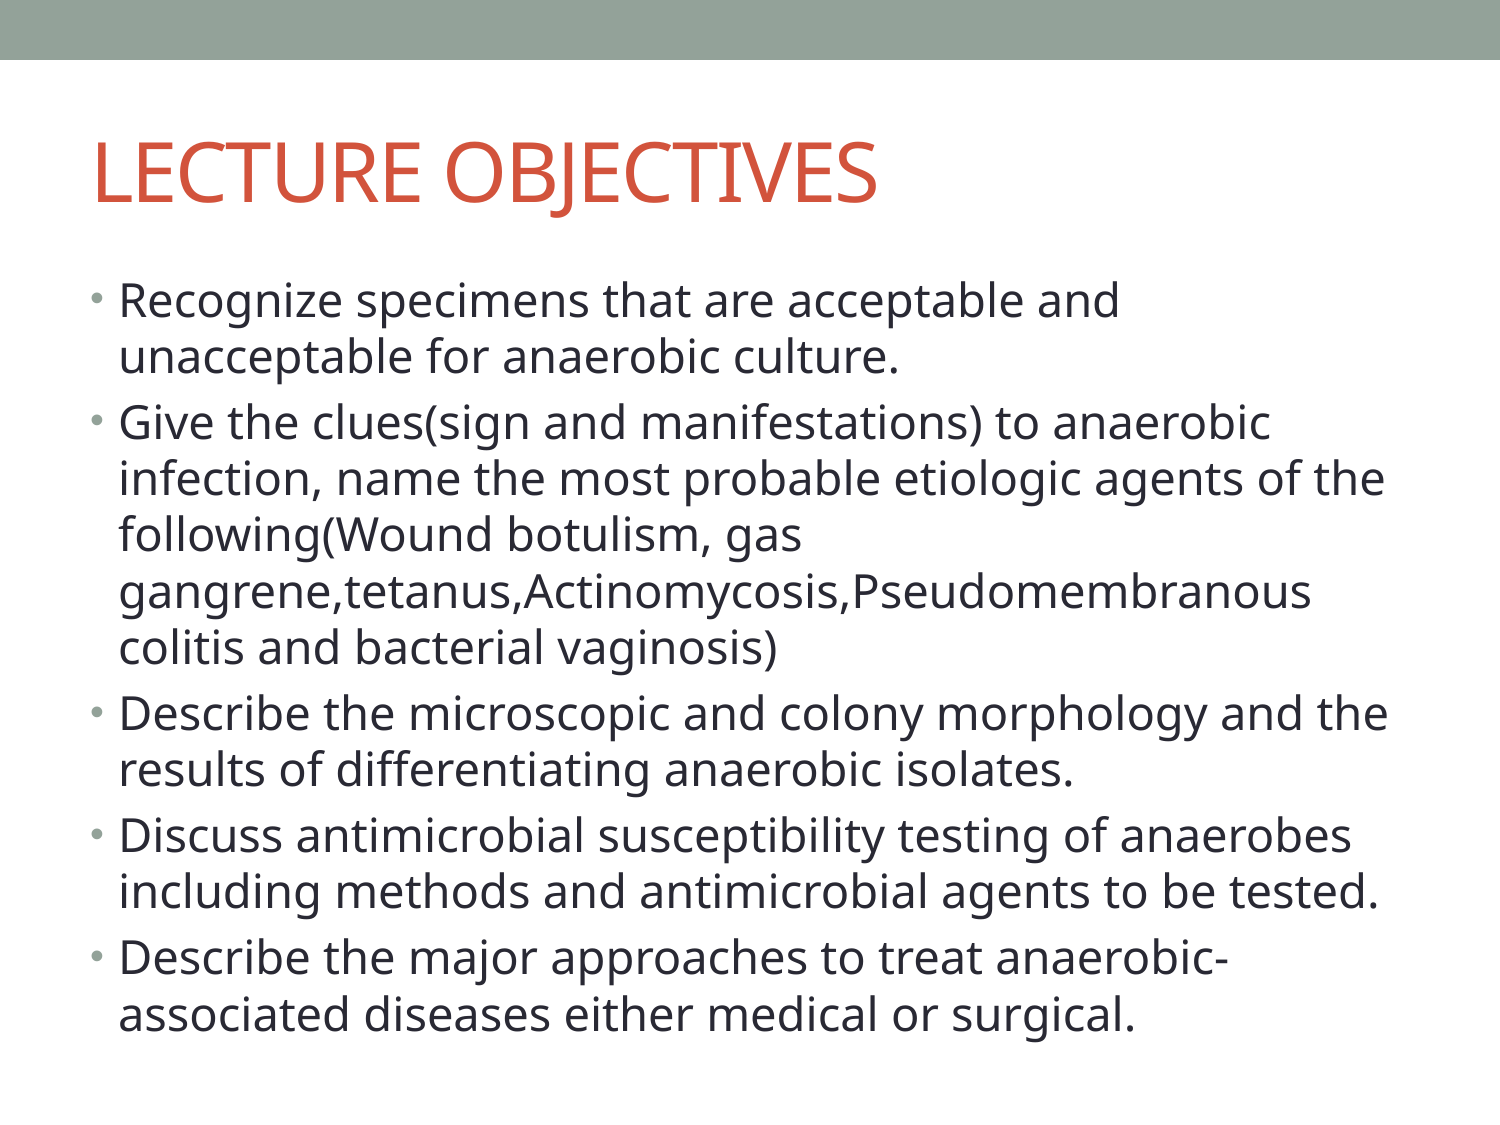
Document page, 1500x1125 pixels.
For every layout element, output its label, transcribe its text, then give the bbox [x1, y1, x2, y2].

title LECTURE OBJECTIVES [75, 87, 1425, 250]
list Recognize specimens that are acceptable and unacceptable for anaerobic culture. Give the clues(sign and manifestations) to anaerobic infection, name the most probable etiologic agents of the following(Wound botulism, gas gangrene,tetanus,Actinomycosis,Pseudomembranous colitis and bacterial vaginosis) Describe the microscopic and colony morphology and the results of differentiating anaerobic isolates. Discuss antimicrobial susceptibility testing of anaerobes including methods and antimicrobial agents to be tested. Describe the major approaches to treat anaerobic-associated diseases either medical or surgical. [75, 262, 1425, 1063]
